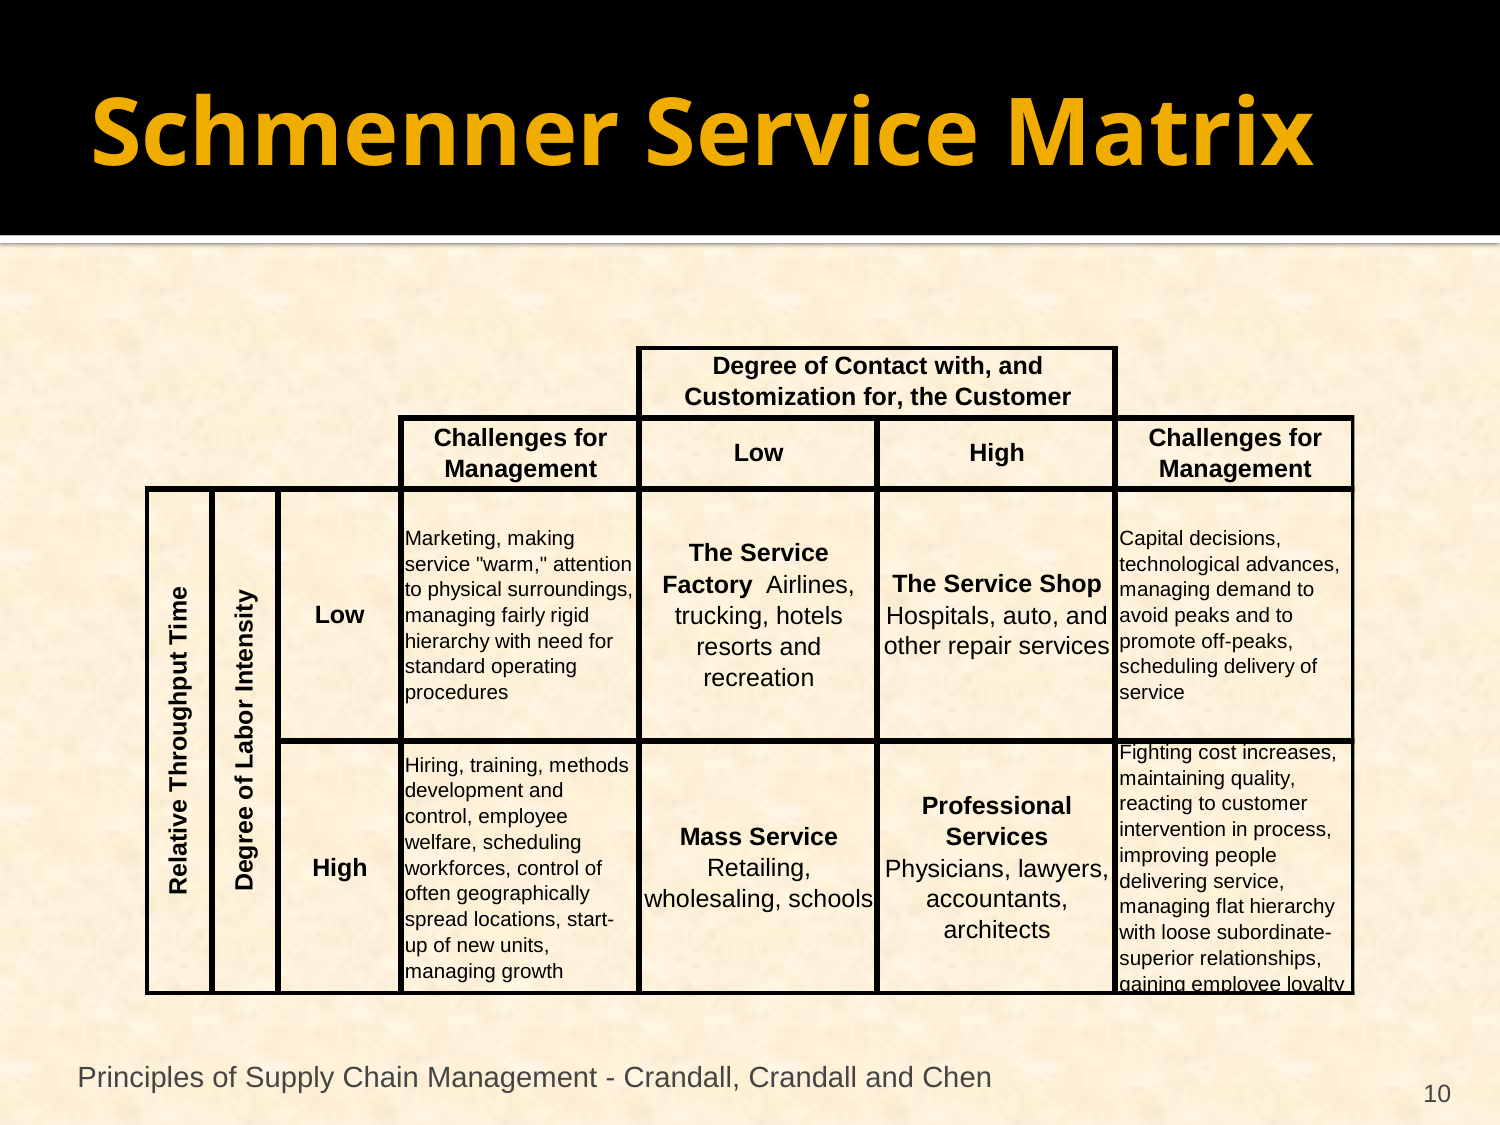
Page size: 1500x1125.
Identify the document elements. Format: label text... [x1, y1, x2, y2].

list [144, 346, 1355, 996]
slide_number 10 [1345, 1062, 1467, 1108]
title Schmenner Service Matrix [75, 25, 1425, 231]
picture [0, 243, 1500, 1125]
footer Principles of Supply Chain Management - Crandall, Crandall and Chen [62, 1050, 1025, 1100]
